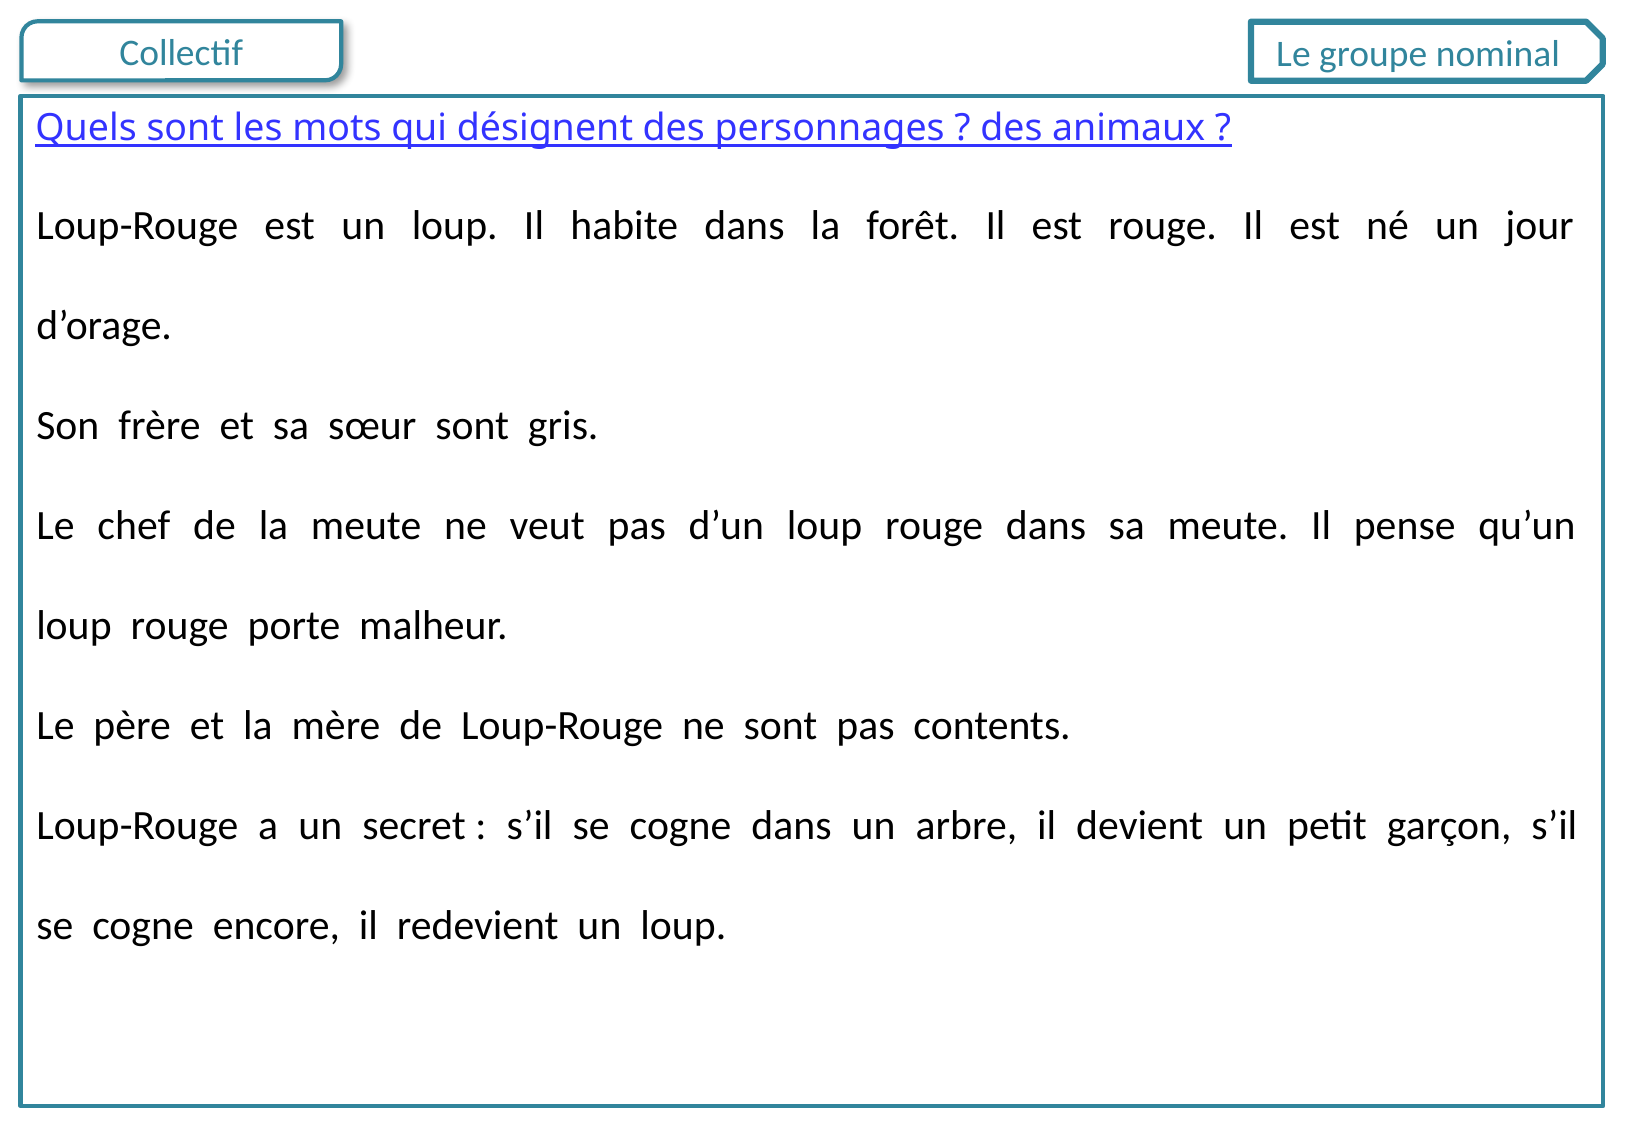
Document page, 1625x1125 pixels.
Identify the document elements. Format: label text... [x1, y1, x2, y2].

list Loup-Rouge est un loup. Il habite dans la forêt. Il est rouge. Il est né un jour d’orage. Son frère et sa sœur sont gris. Le chef de la meute ne veut pas d’un loup rouge dans sa meute. Il pense qu’un loup rouge porte malheur. Le père et la mère de Loup-Rouge ne sont pas contents. Loup-Rouge a un secret : s’il se cogne dans un arbre, il devient un petit garçon, s’il se cogne encore, il redevient un loup. [21, 140, 1604, 1062]
list Le groupe nominal [1251, 21, 1585, 81]
list Quels sont les mots qui désignent des personnages ? des animaux ? [18, 94, 1605, 1108]
